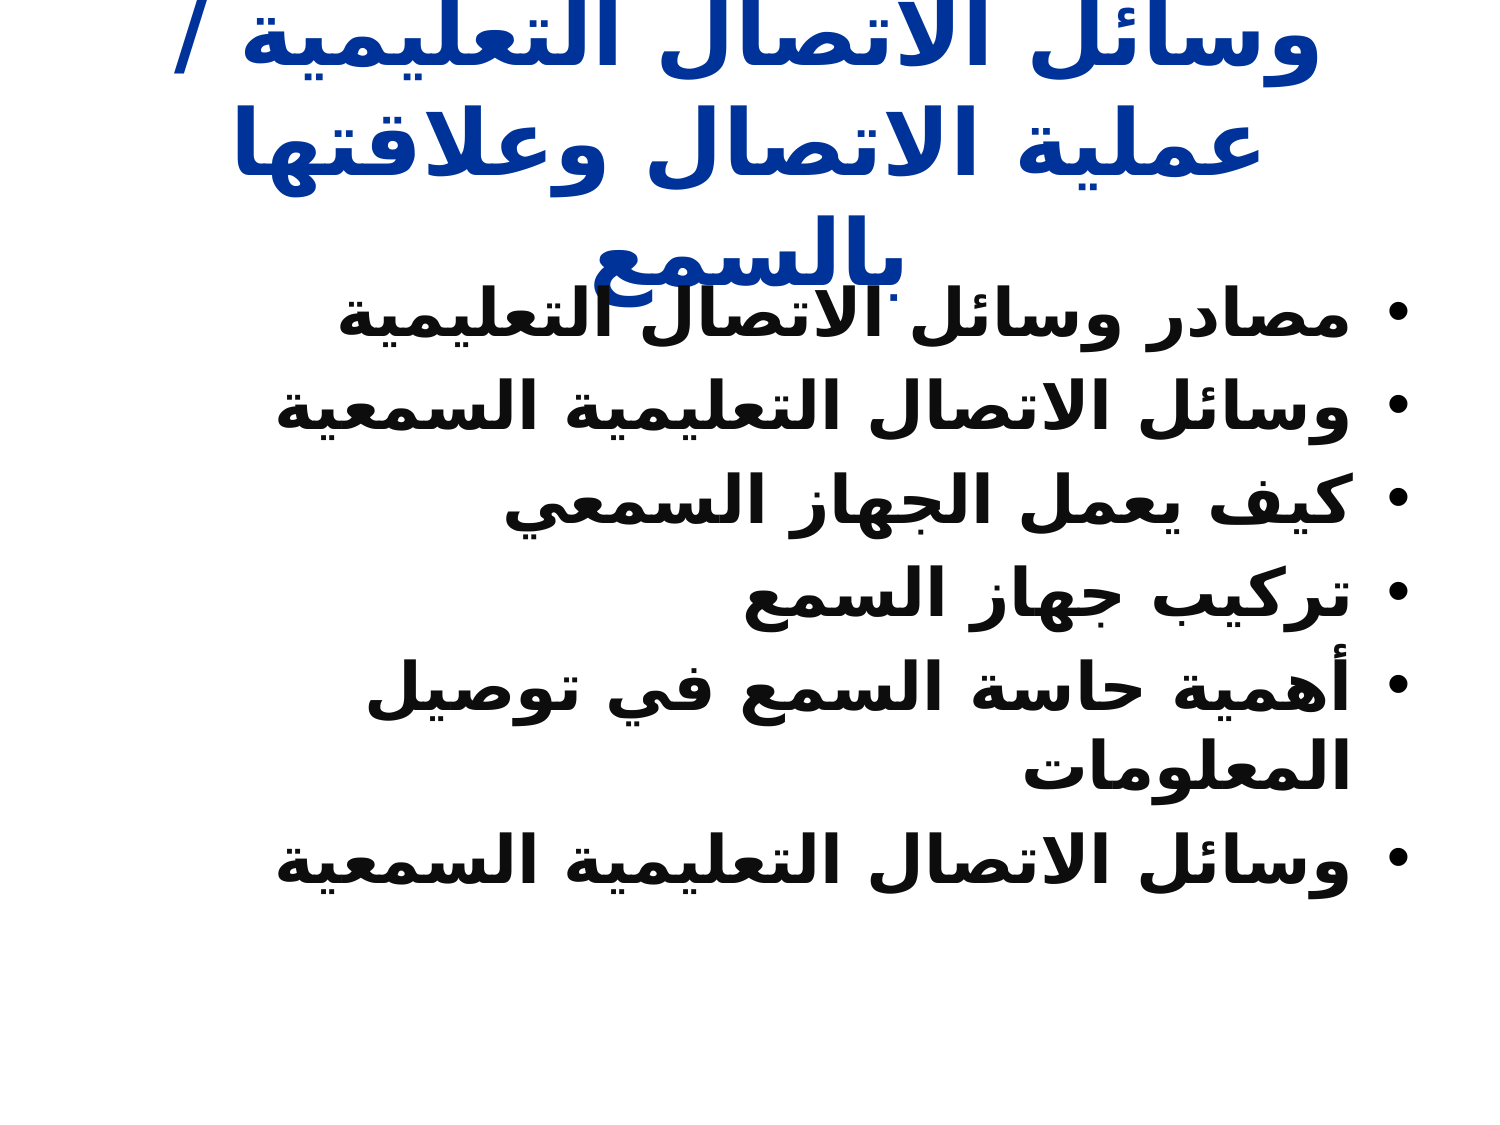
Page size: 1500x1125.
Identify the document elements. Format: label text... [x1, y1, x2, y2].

title وسائل الاتصال التعليمية / عملية الاتصال وعلاقتها بالسمع [75, 45, 1425, 233]
list مصادر وسائل الاتصال التعليمية وسائل الاتصال التعليمية السمعية كيف يعمل الجهاز السمعي تركيب جهاز السمع أهمية حاسة السمع في توصيل المعلومات وسائل الاتصال التعليمية السمعية [75, 262, 1425, 1005]
